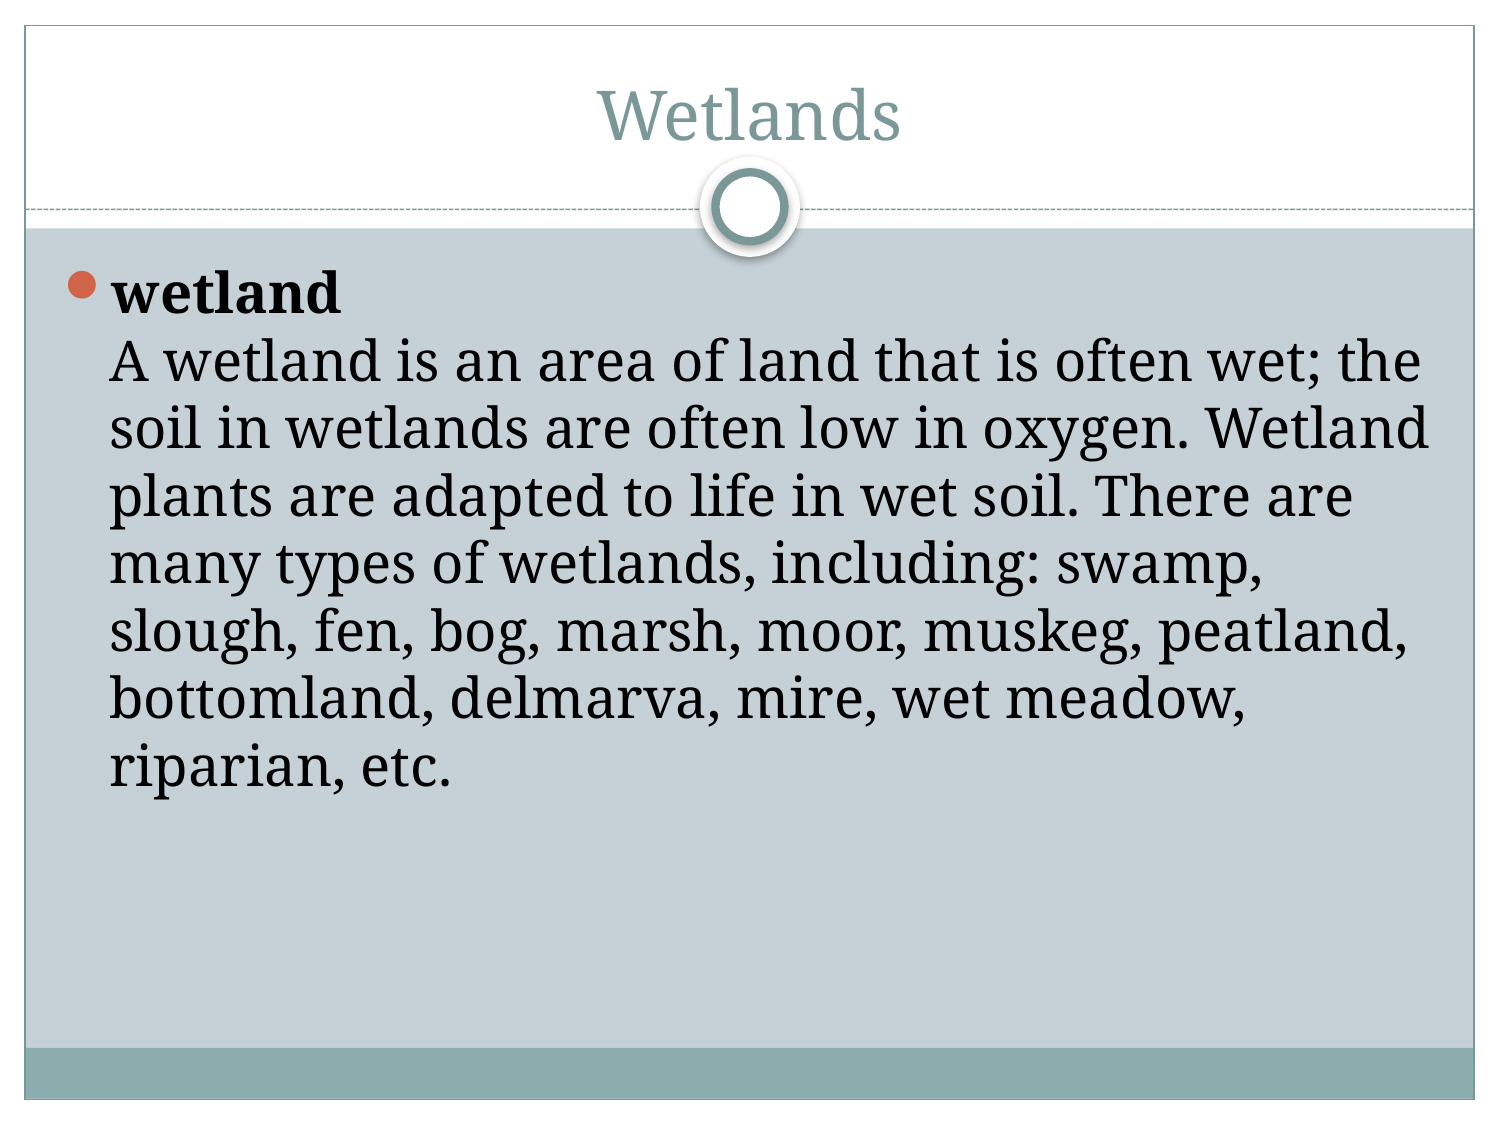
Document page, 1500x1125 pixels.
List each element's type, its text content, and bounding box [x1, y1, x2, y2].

title Wetlands [49, 37, 1450, 162]
list wetland A wetland is an area of land that is often wet; the soil in wetlands are often low in oxygen. Wetland plants are adapted to life in wet soil. There are many types of wetlands, including: swamp, slough, fen, bog, marsh, moor, muskeg, peatland, bottomland, delmarva, mire, wet meadow, riparian, etc. [49, 249, 1450, 1005]
